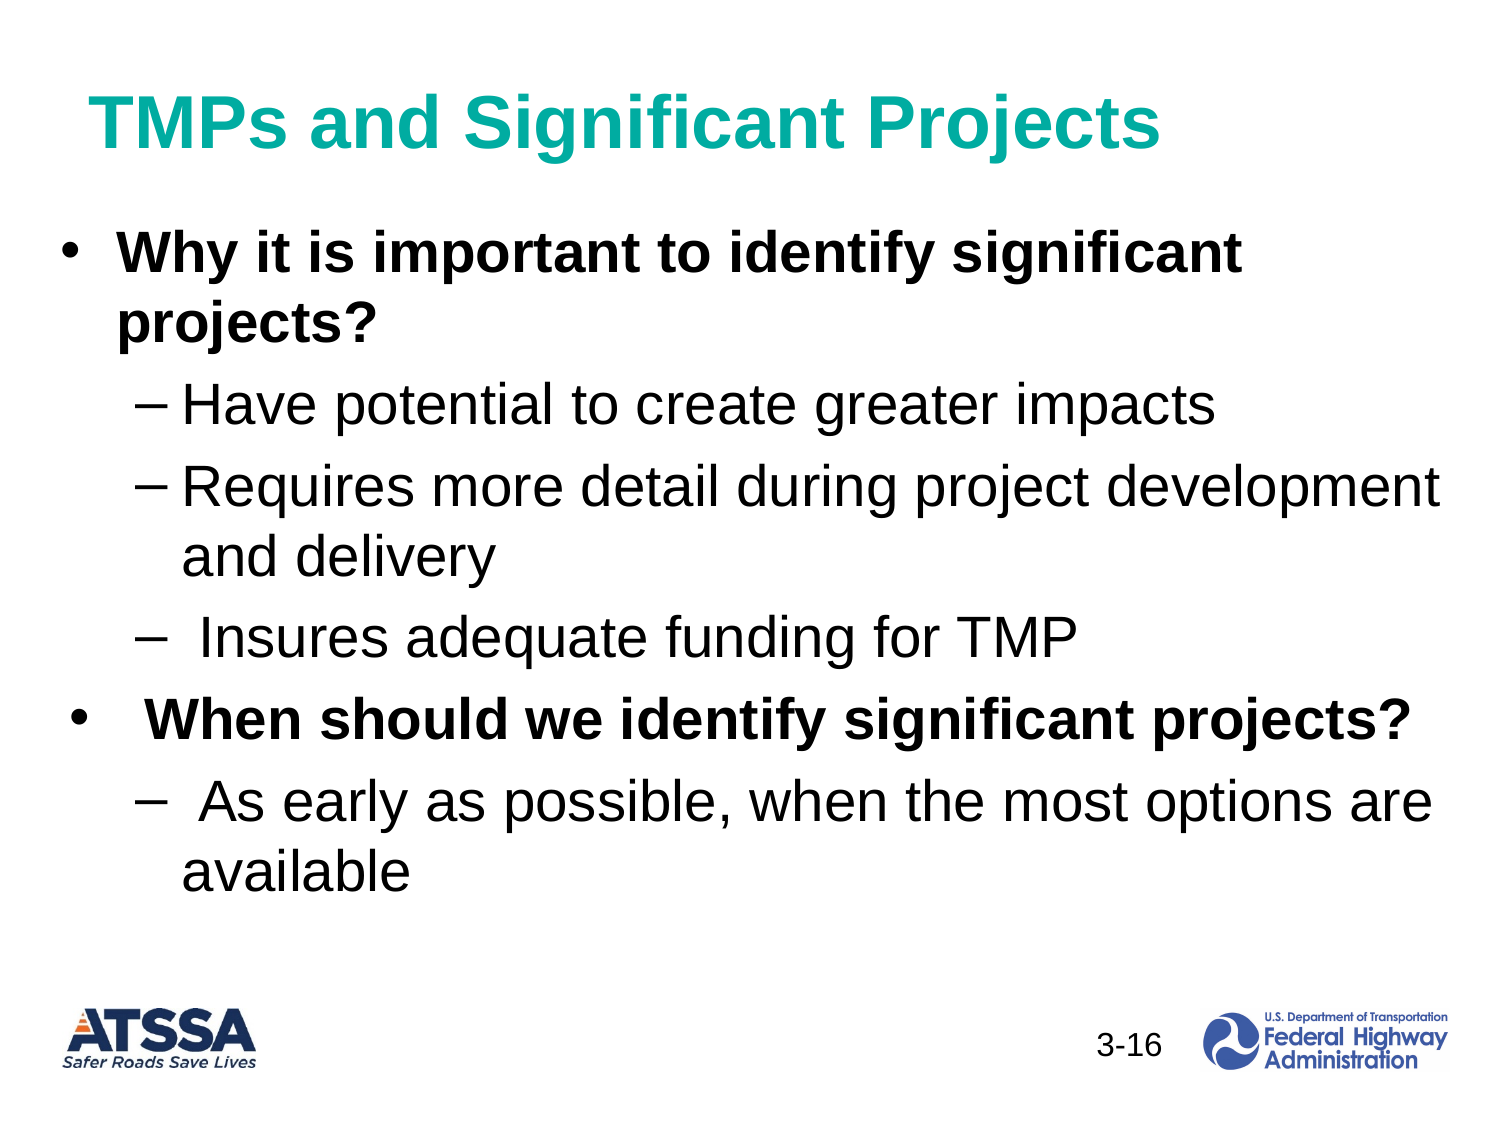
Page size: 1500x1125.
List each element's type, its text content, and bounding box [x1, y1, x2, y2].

picture [62, 1008, 256, 1068]
list Why it is important to identify significant projects? Have potential to create greater impacts Requires more detail during project development and delivery Insures adequate funding for TMP When should we identify significant projects? As early as possible, when the most options are available [45, 206, 1461, 942]
picture [1200, 1008, 1450, 1072]
title TMPs and Significant Projects [73, 64, 1424, 174]
